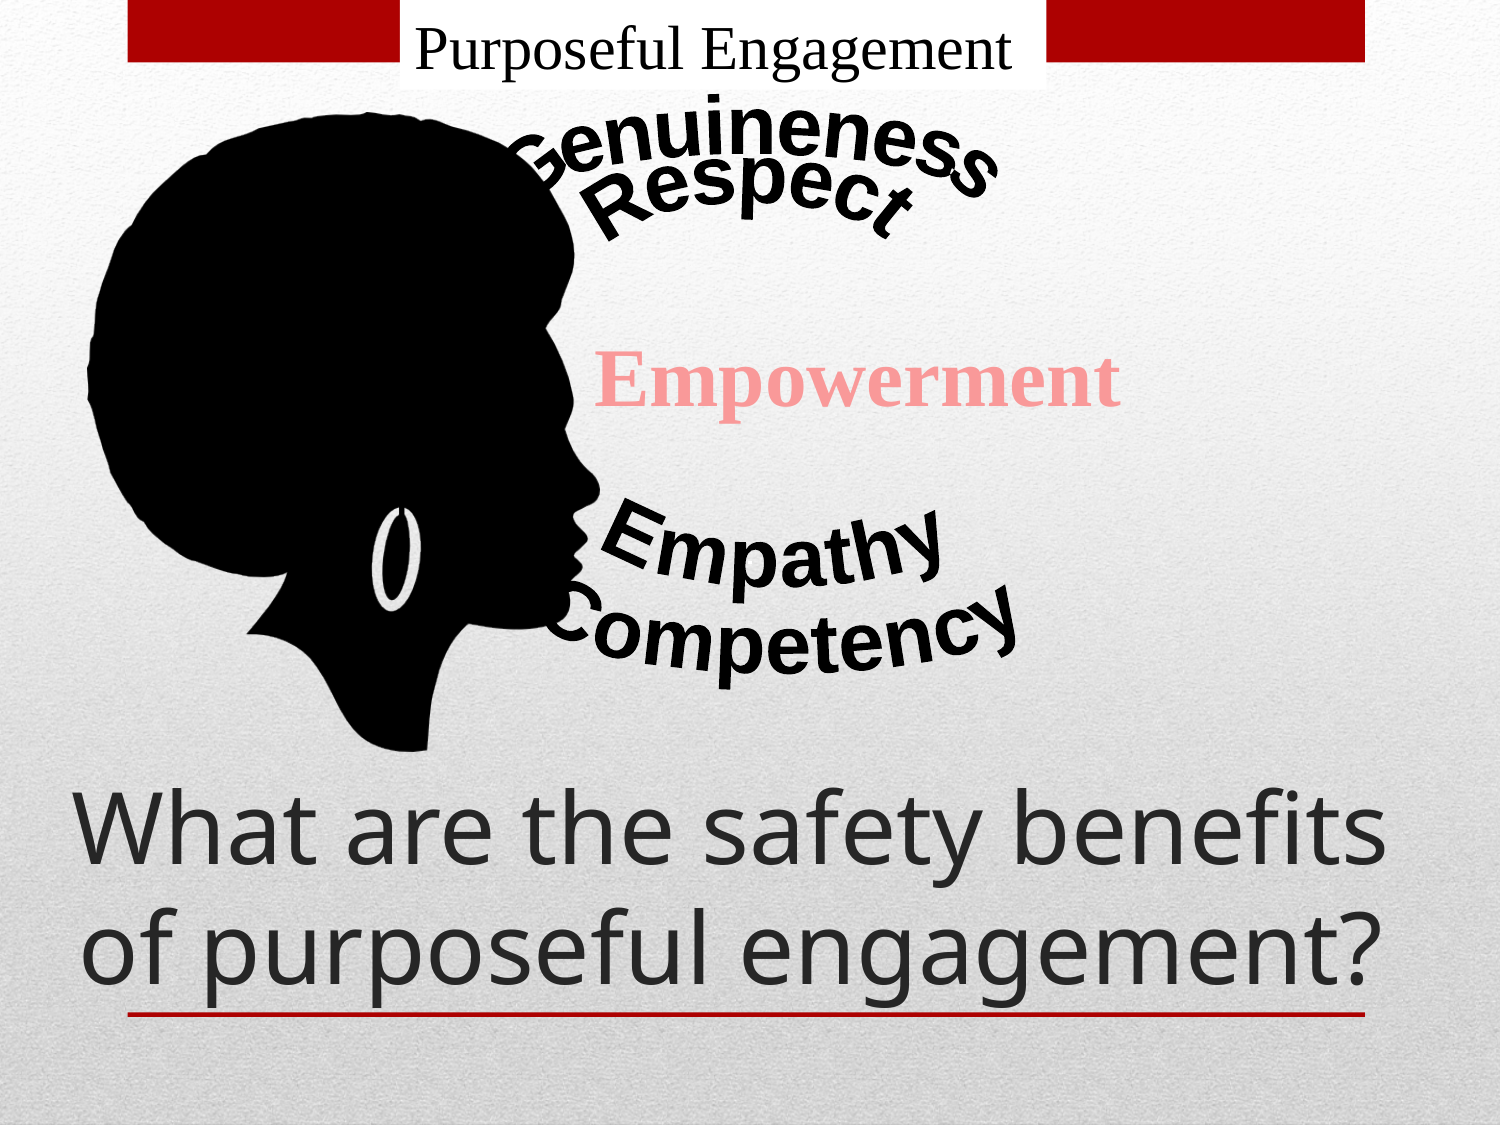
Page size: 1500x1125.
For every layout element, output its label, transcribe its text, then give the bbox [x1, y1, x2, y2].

picture [86, 111, 601, 753]
text_box Empowerment [605, 315, 1137, 431]
title What are the safety benefits of purposeful engagement? [50, 750, 1413, 1013]
text_box Purposeful Engagement [399, 0, 1047, 90]
